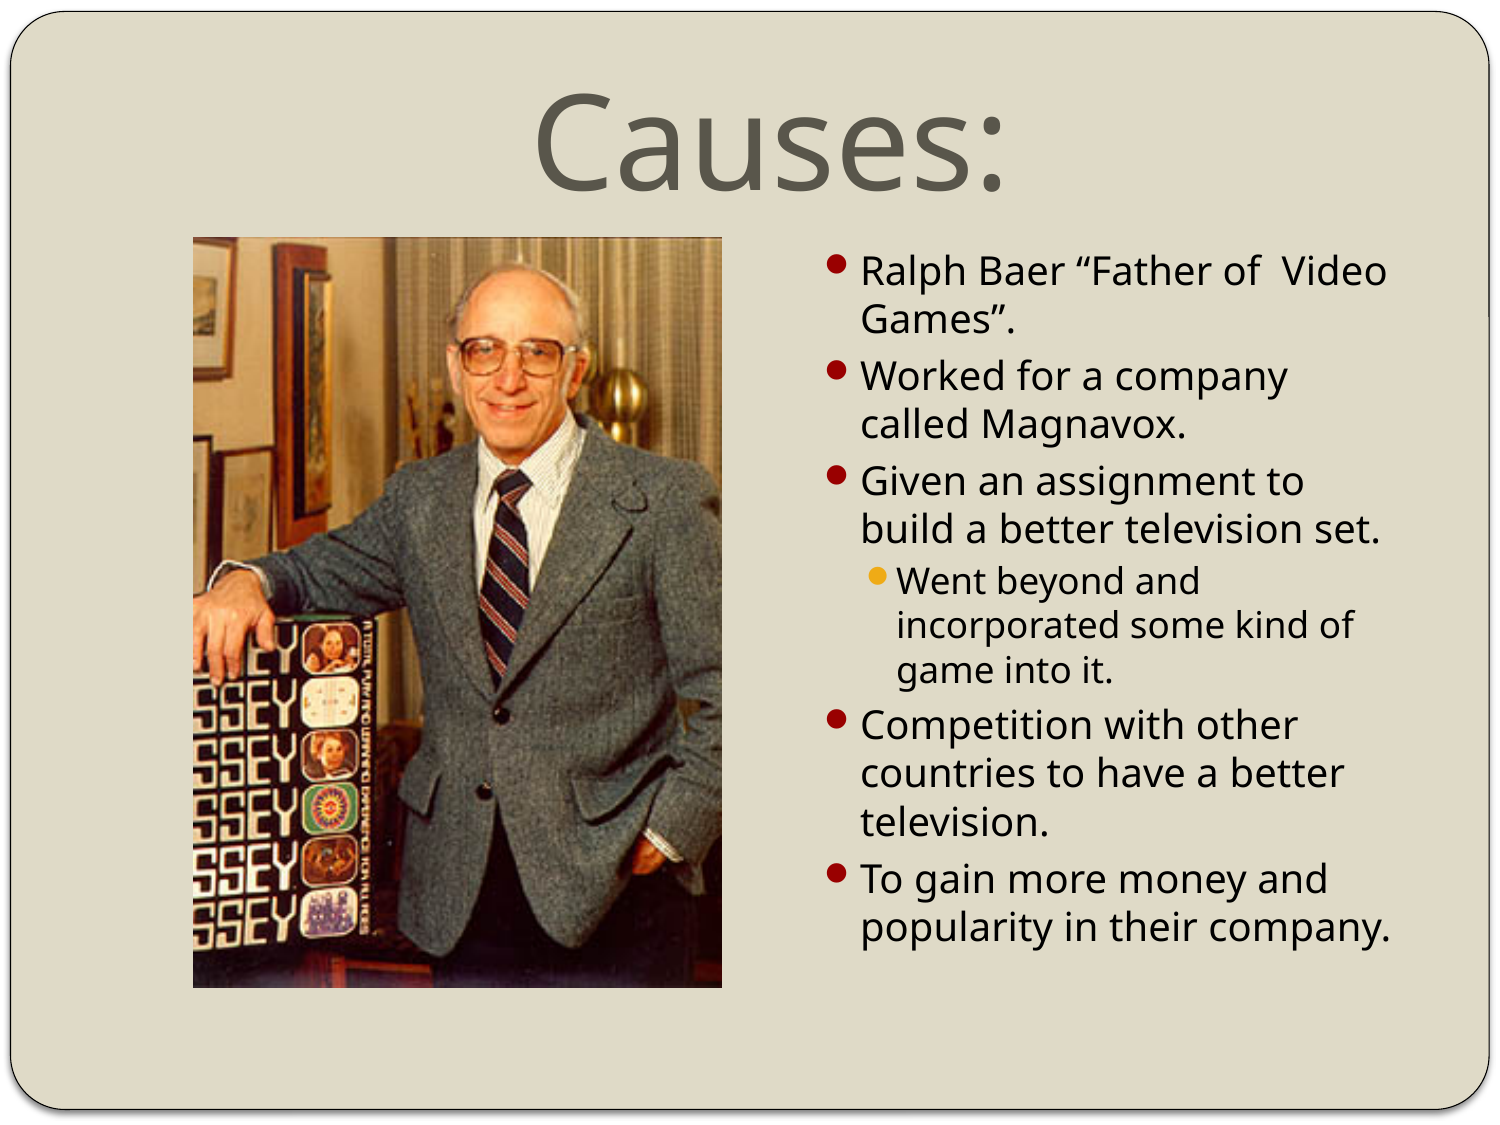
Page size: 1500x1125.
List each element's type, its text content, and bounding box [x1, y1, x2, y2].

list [149, 237, 766, 988]
title Causes: [150, 45, 1425, 233]
list Ralph Baer “Father of Video Games”. Worked for a company called Magnavox. Given an assignment to build a better television set. Went beyond and incorporated some kind of game into it. Competition with other countries to have a better television. To gain more money and popularity in their company. [809, 237, 1425, 988]
